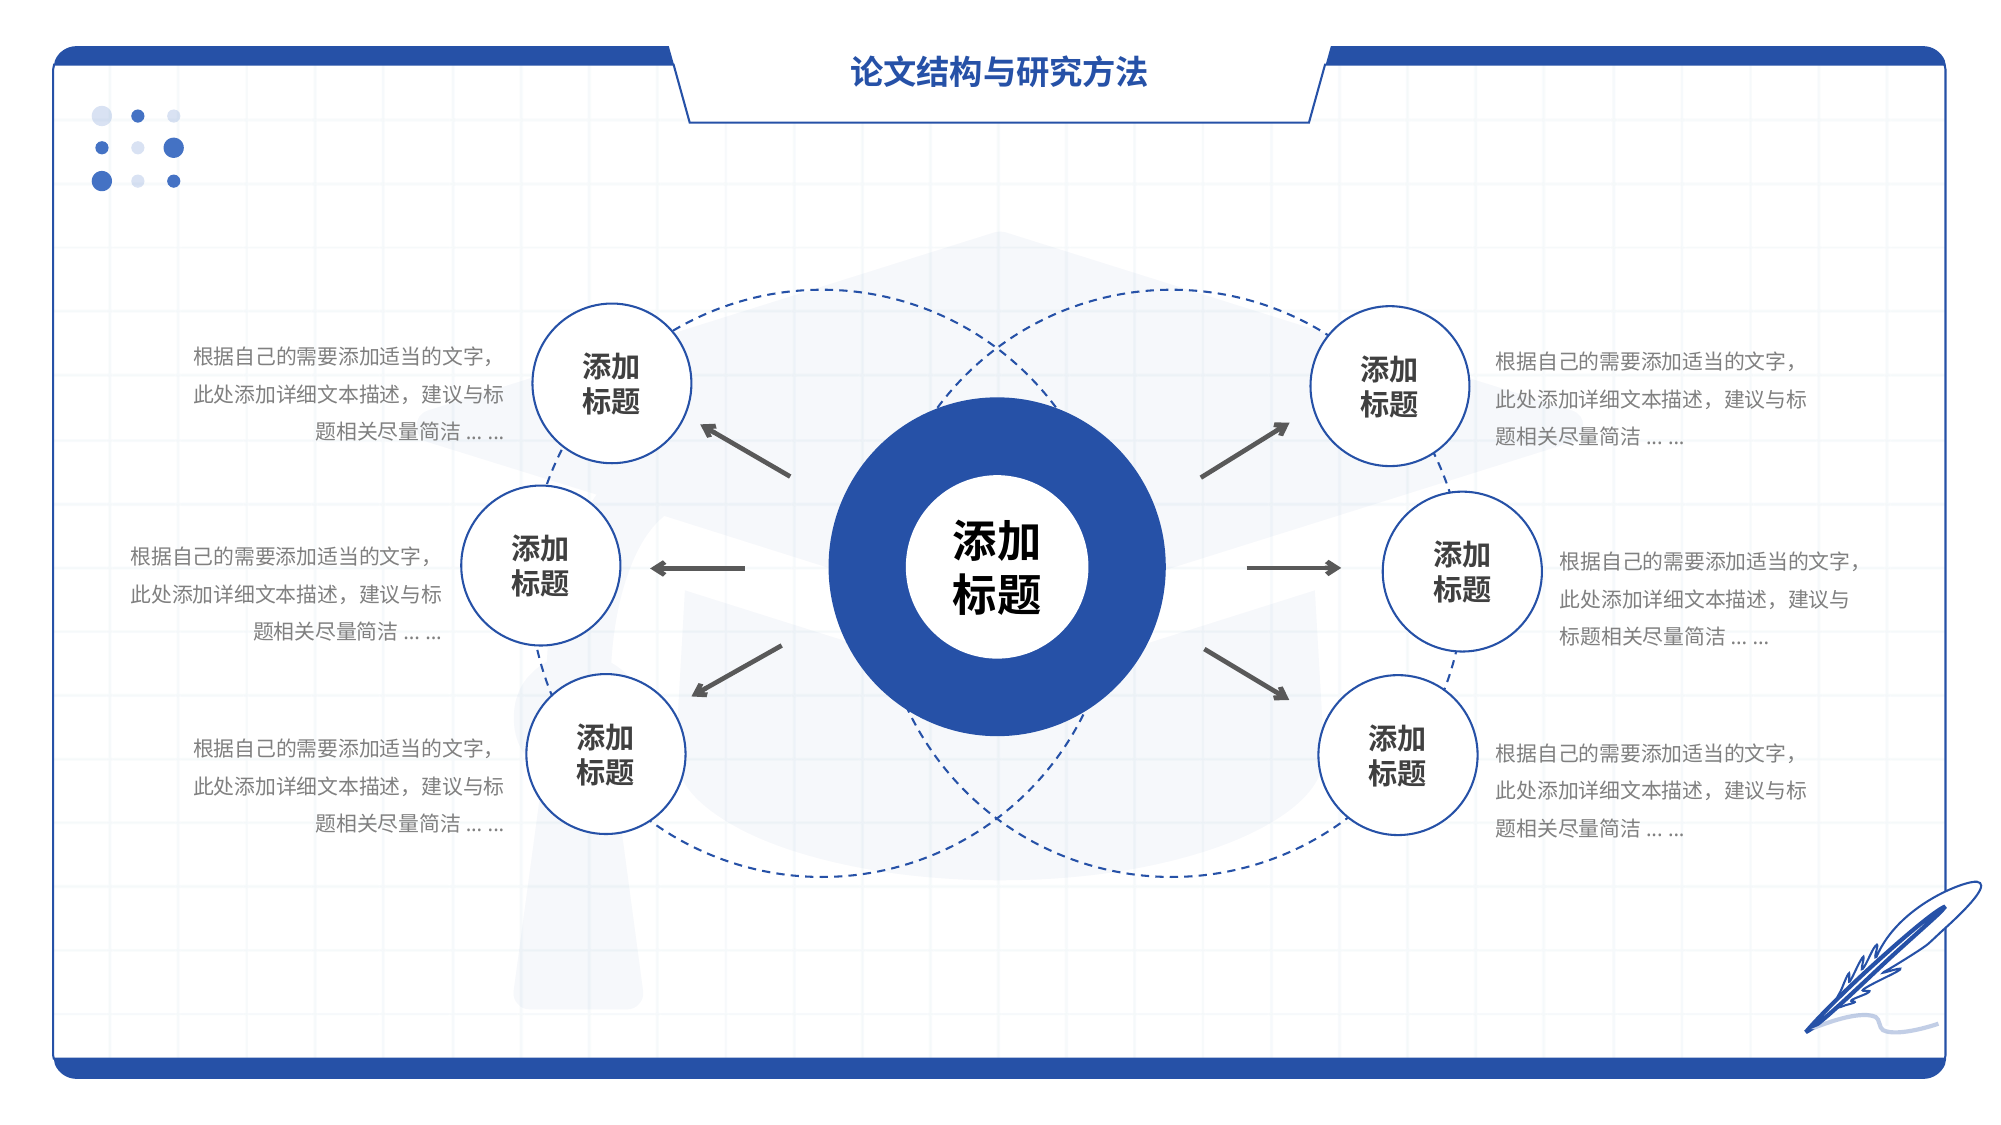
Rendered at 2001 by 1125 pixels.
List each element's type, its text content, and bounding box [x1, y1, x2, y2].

text_box 添加标题 [531, 302, 693, 465]
picture [55, 66, 1944, 1057]
text_box 根据自己的需要添加适当的文字，此处添加详细文本描述，建议与标题相关尽量简洁... ... [1480, 328, 1837, 457]
text_box 添加标题 [460, 484, 622, 647]
text_box 根据自己的需要添加适当的文字，此处添加详细文本描述，建议与标题相关尽量简洁... ... [1544, 529, 1869, 657]
text_box 添加标题 [525, 673, 687, 836]
text_box 论文结构与研究方法 [835, 44, 1165, 99]
text_box 根据自己的需要添加适当的文字，此处添加详细文本描述，建议与标题相关尽量简洁... ... [115, 524, 457, 652]
text_box 添加标题 [1381, 490, 1543, 653]
text_box 根据自己的需要添加适当的文字，此处添加详细文本描述，建议与标题相关尽量简洁... ... [176, 715, 519, 844]
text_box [1200, 422, 1290, 478]
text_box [691, 645, 782, 697]
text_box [1204, 648, 1290, 700]
text_box 添加标题 [1317, 674, 1479, 837]
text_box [828, 397, 1166, 737]
text_box 添加标题 [1309, 305, 1471, 468]
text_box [700, 424, 791, 477]
text_box 根据自己的需要添加适当的文字，此处添加详细文本描述，建议与标题相关尽量简洁... ... [1480, 720, 1837, 848]
text_box [922, 289, 1456, 877]
text_box [536, 289, 997, 877]
text_box 根据自己的需要添加适当的文字，此处添加详细文本描述，建议与标题相关尽量简洁... ... [176, 324, 519, 452]
